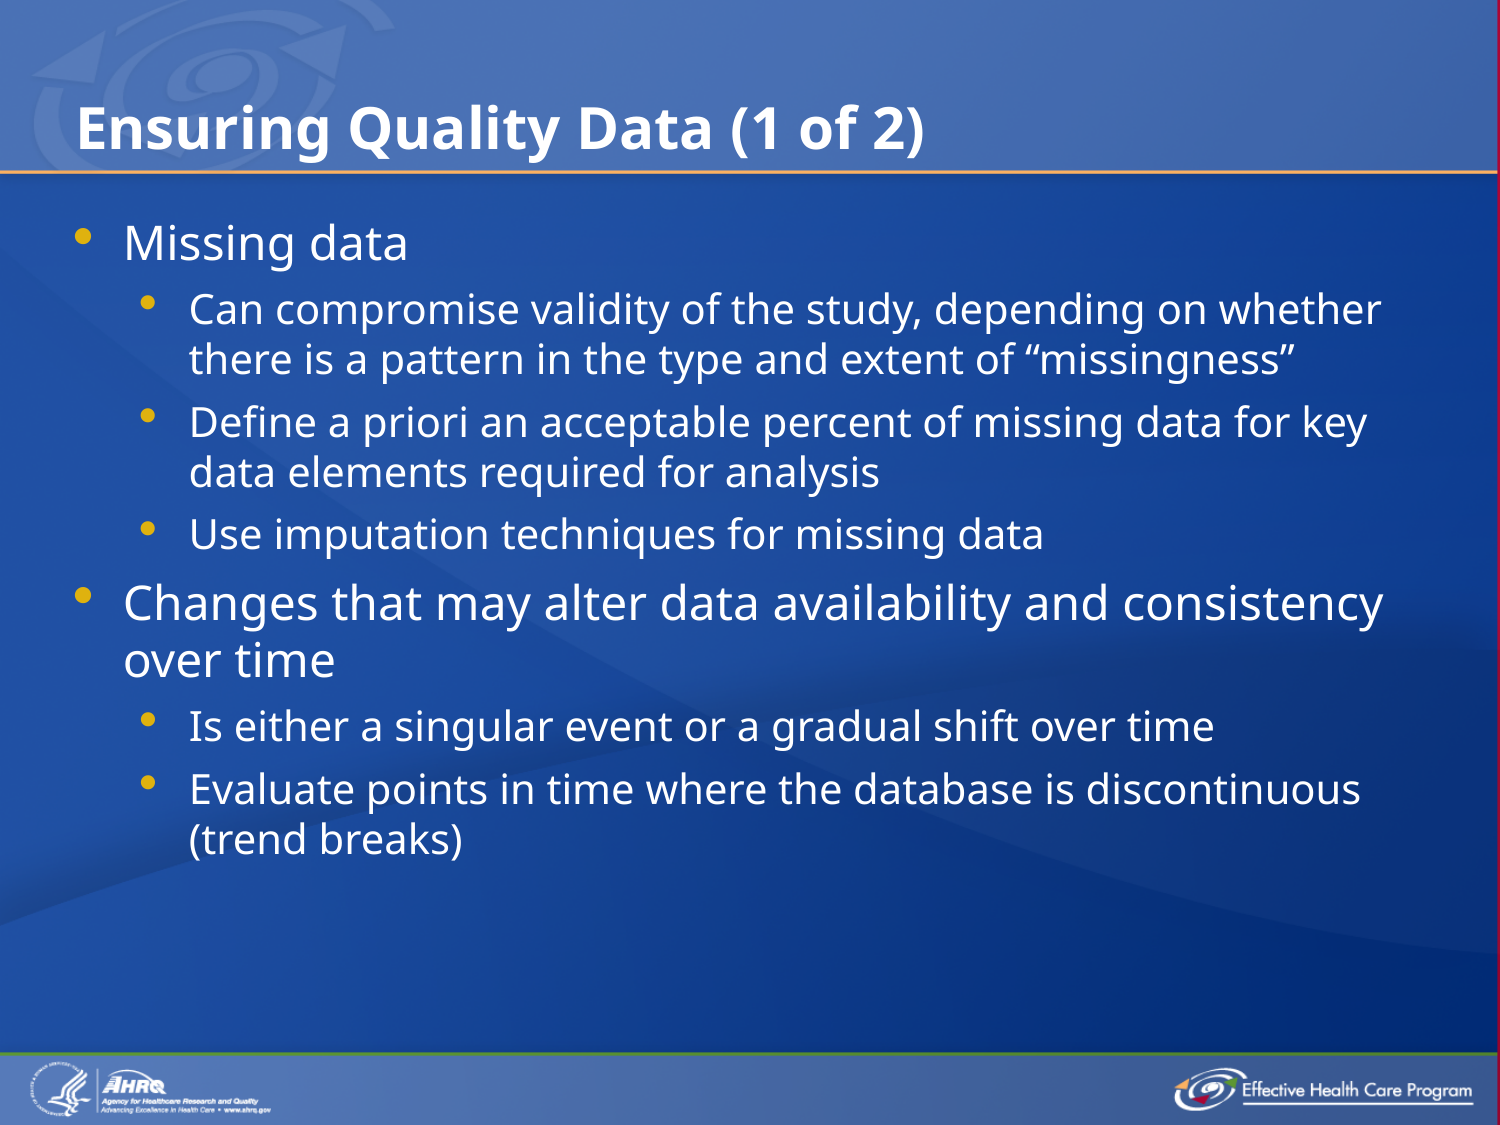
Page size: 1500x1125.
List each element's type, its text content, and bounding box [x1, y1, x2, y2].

picture [0, 0, 1500, 1125]
title Ensuring Quality Data (1 of 2) [75, 21, 1425, 163]
list Missing data Can compromise validity of the study, depending on whether there is a pattern in the type and extent of “missingness” Define a priori an acceptable percent of missing data for key data elements required for analysis Use imputation techniques for missing data Changes that may alter data availability and consistency over time Is either a singular event or a gradual shift over time Evaluate points in time where the database is discontinuous (trend breaks) [75, 213, 1425, 1005]
